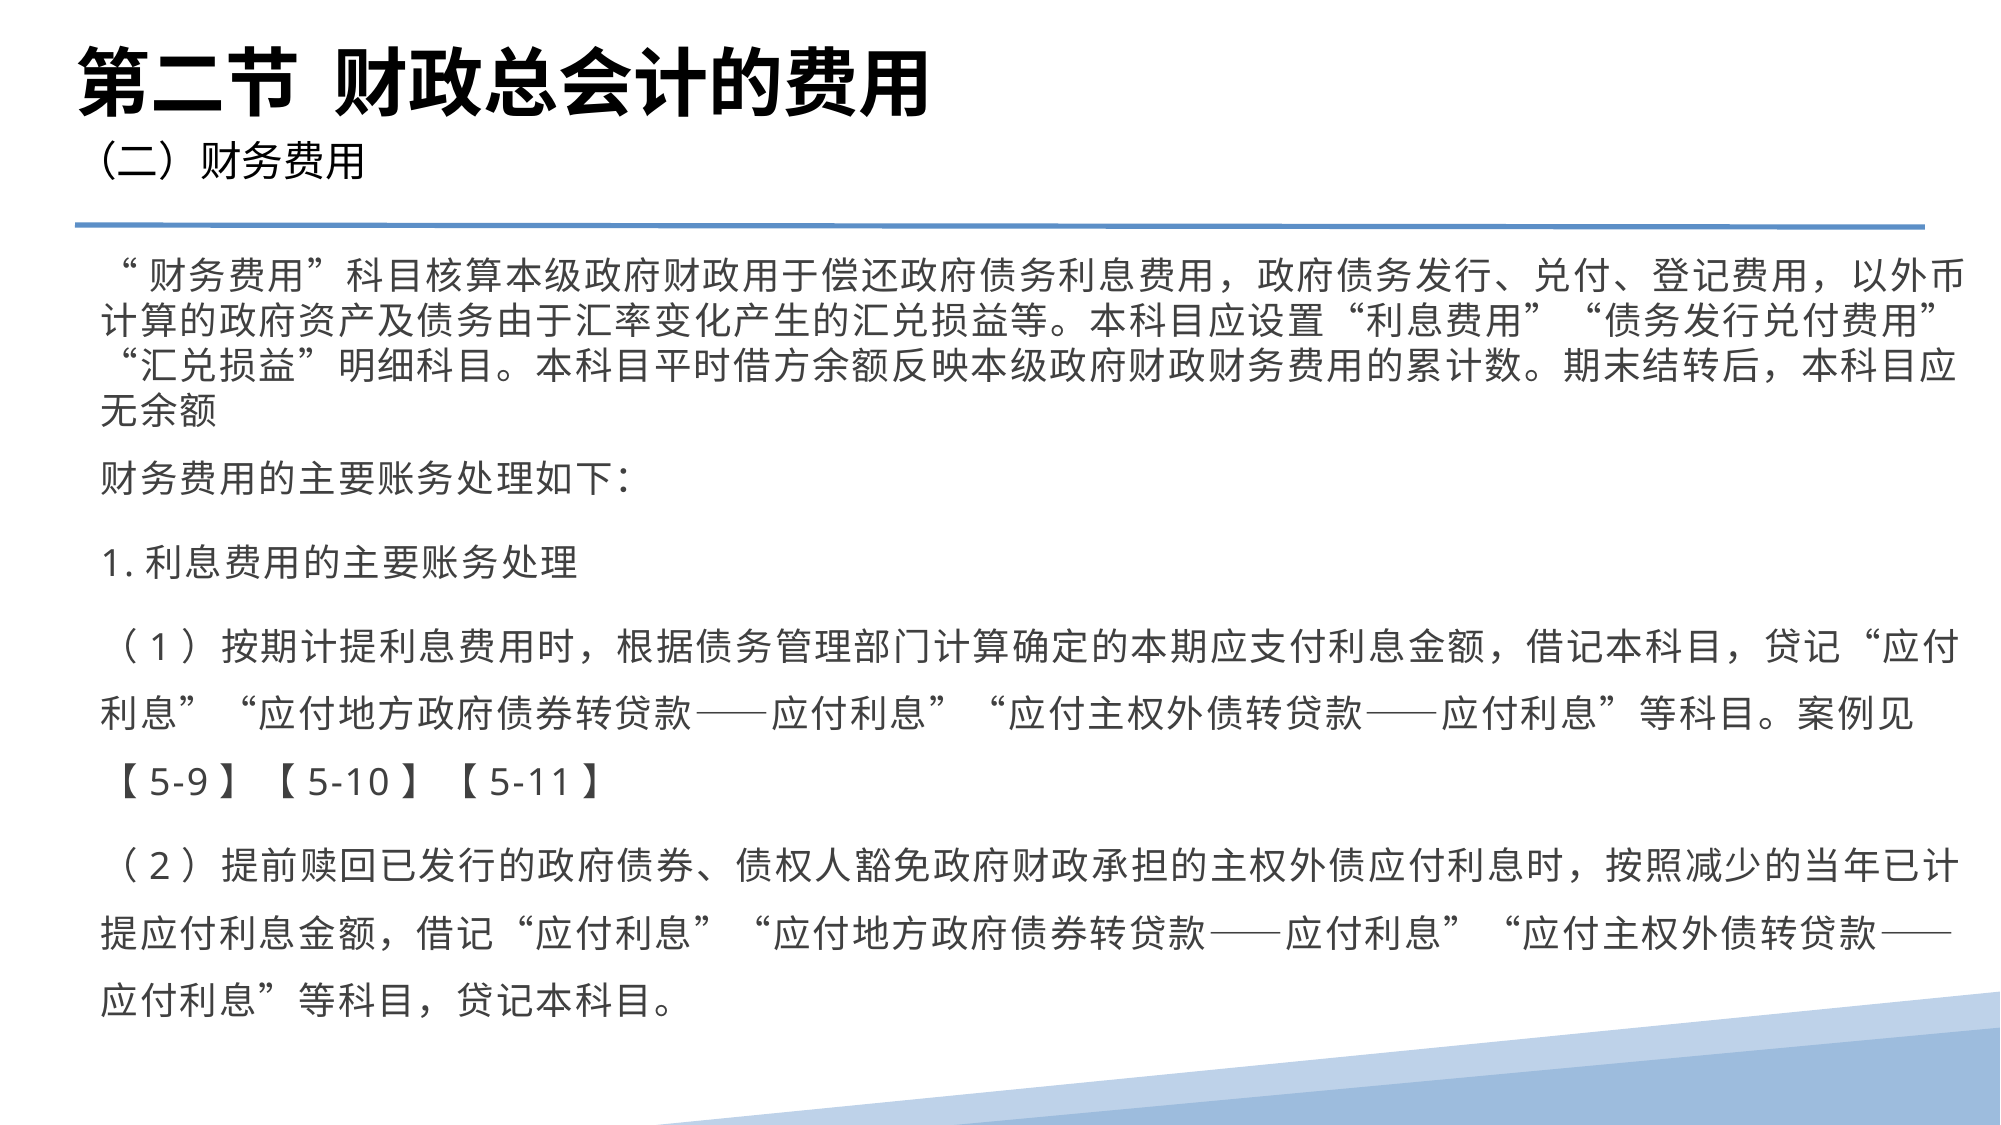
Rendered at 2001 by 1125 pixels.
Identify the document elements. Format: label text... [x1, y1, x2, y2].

text_box “财务费用”科目核算本级政府财政用于偿还政府债务利息费用，政府债务发行、兑付、登记费用，以外币计算的政府资产及债务由于汇率变化产生的汇兑损益等。本科目应设置“利息费用”“债务发行兑付费用”“汇兑损益”明细科目。本科目平时借方余额反映本级政府财政财务费用的累计数。期末结转后，本科目应无余额 财务费用的主要账务处理如下： 1.利息费用的主要账务处理 （1）按期计提利息费用时，根据债务管理部门计算确定的本期应支付利息金额，借记本科目，贷记“应付利息”“应付地方政府债券转贷款——应付利息”“应付主权外债转贷款——应付利息”等科目。案例见【5-9】【5-10】【5-11】 （2）提前赎回已发行的政府债券、债权人豁免政府财政承担的主权外债应付利息时，按照减少的当年已计提应付利息金额，借记“应付利息”“应付地方政府债券转贷款——应付利息”“应付主权外债转贷款——应付利息”等科目，贷记本科目。 [90, 224, 1981, 1050]
text_box 第二节 财政总会计的费用 [75, 24, 1925, 124]
text_box （二）财务费用 [75, 124, 1925, 200]
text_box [74, 224, 1925, 228]
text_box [656, 991, 2000, 1125]
